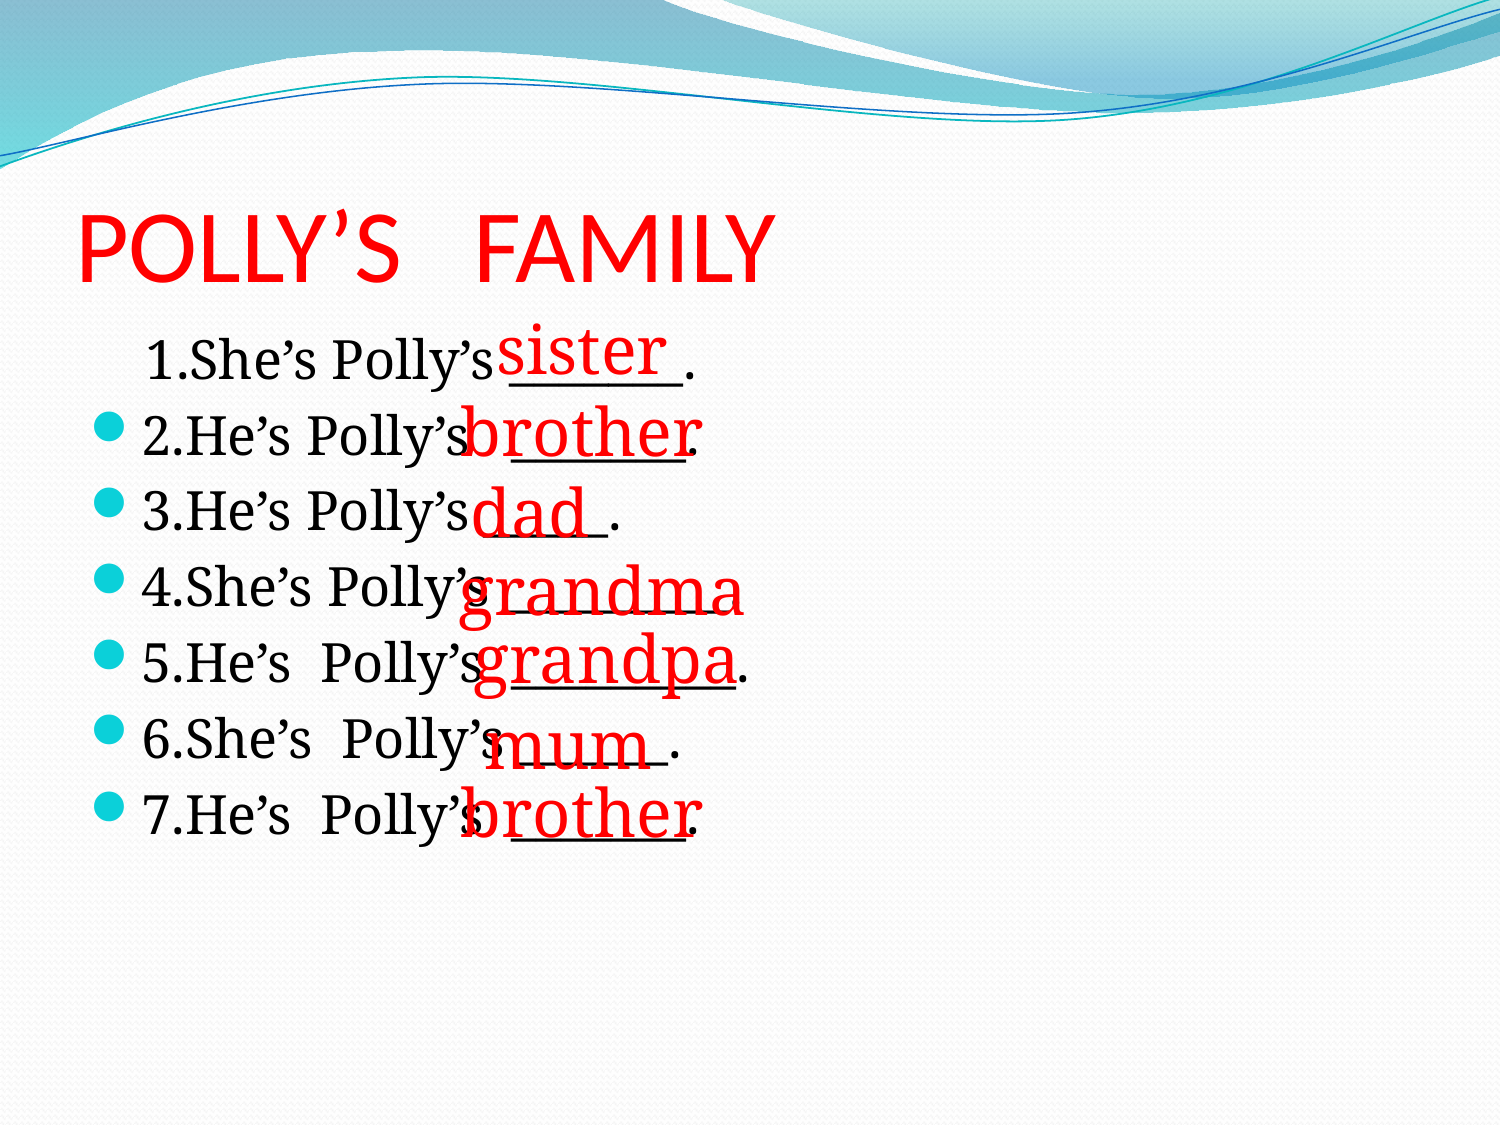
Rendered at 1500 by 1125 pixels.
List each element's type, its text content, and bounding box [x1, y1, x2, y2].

text_box dad [455, 463, 605, 541]
text_box brother [445, 763, 720, 858]
text_box sister [481, 300, 684, 382]
title POLLY’S FAMILY [75, 115, 1425, 303]
list 1.She’s Polly’s _______. 2.He’s Polly’s _______. 3.He’s Polly’s _____. 4.She’s Polly’s _________. 5.He’s Polly’s _________. 6.She’s Polly’s ______. 7.He’s Polly’s _______. [75, 317, 1425, 1038]
text_box grandma [443, 541, 762, 637]
text_box grandpa [459, 609, 755, 705]
text_box brother [445, 382, 720, 478]
text_box mum [469, 695, 668, 763]
